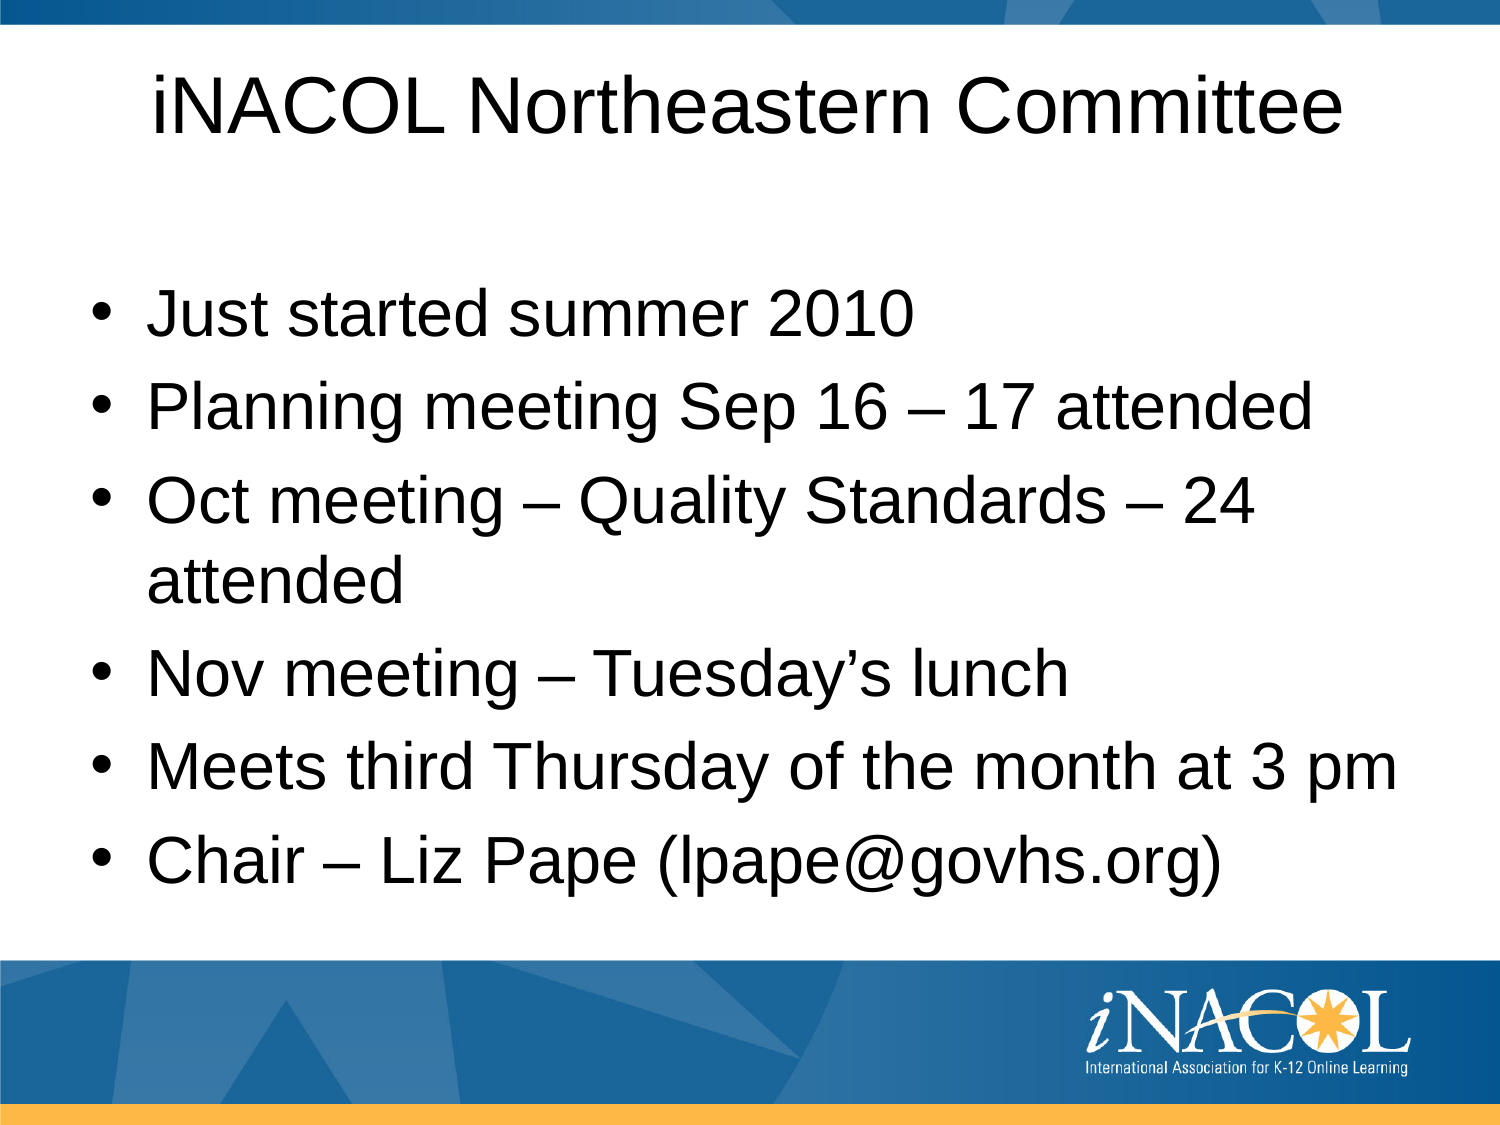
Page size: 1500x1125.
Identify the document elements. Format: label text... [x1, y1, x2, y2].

list Just started summer 2010 Planning meeting Sep 16 – 17 attended Oct meeting – Quality Standards – 24 attended Nov meeting – Tuesday’s lunch Meets third Thursday of the month at 3 pm Chair – Liz Pape (lpape@govhs.org) [75, 262, 1425, 1005]
picture [0, 0, 1500, 1125]
title iNACOL Northeastern Committee [75, 45, 1425, 233]
